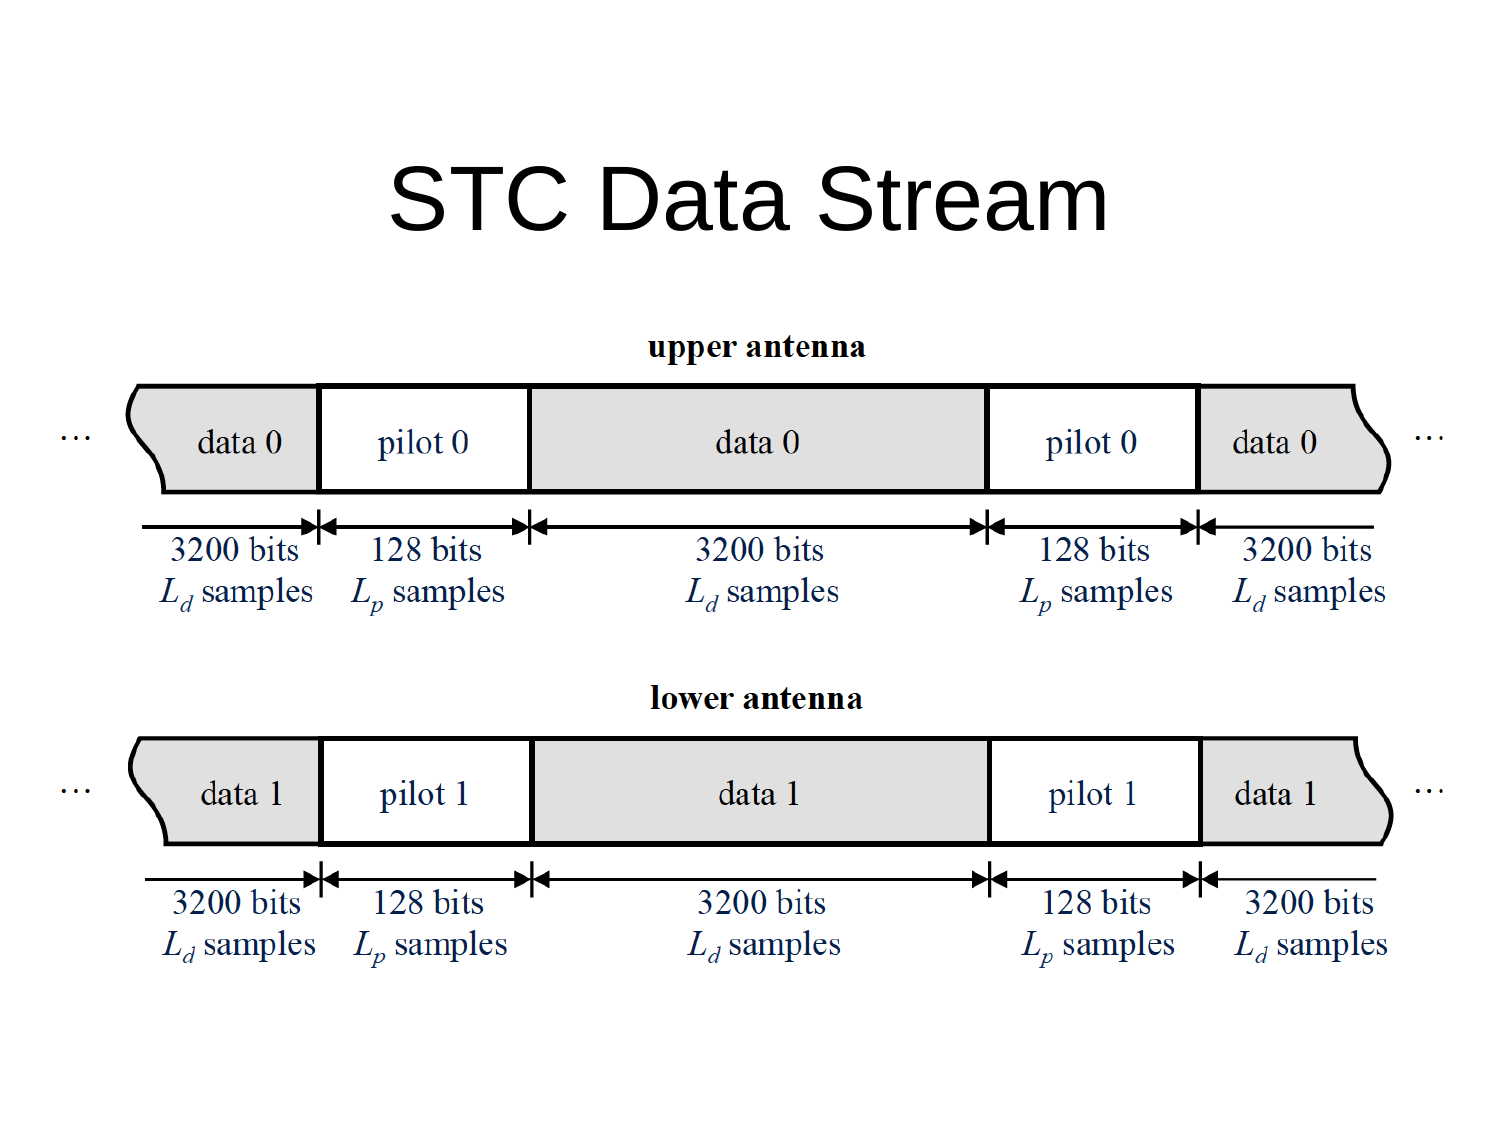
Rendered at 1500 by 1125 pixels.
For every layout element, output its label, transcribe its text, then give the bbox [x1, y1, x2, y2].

picture [0, 312, 1500, 1000]
title STC Data Stream [112, 99, 1388, 288]
